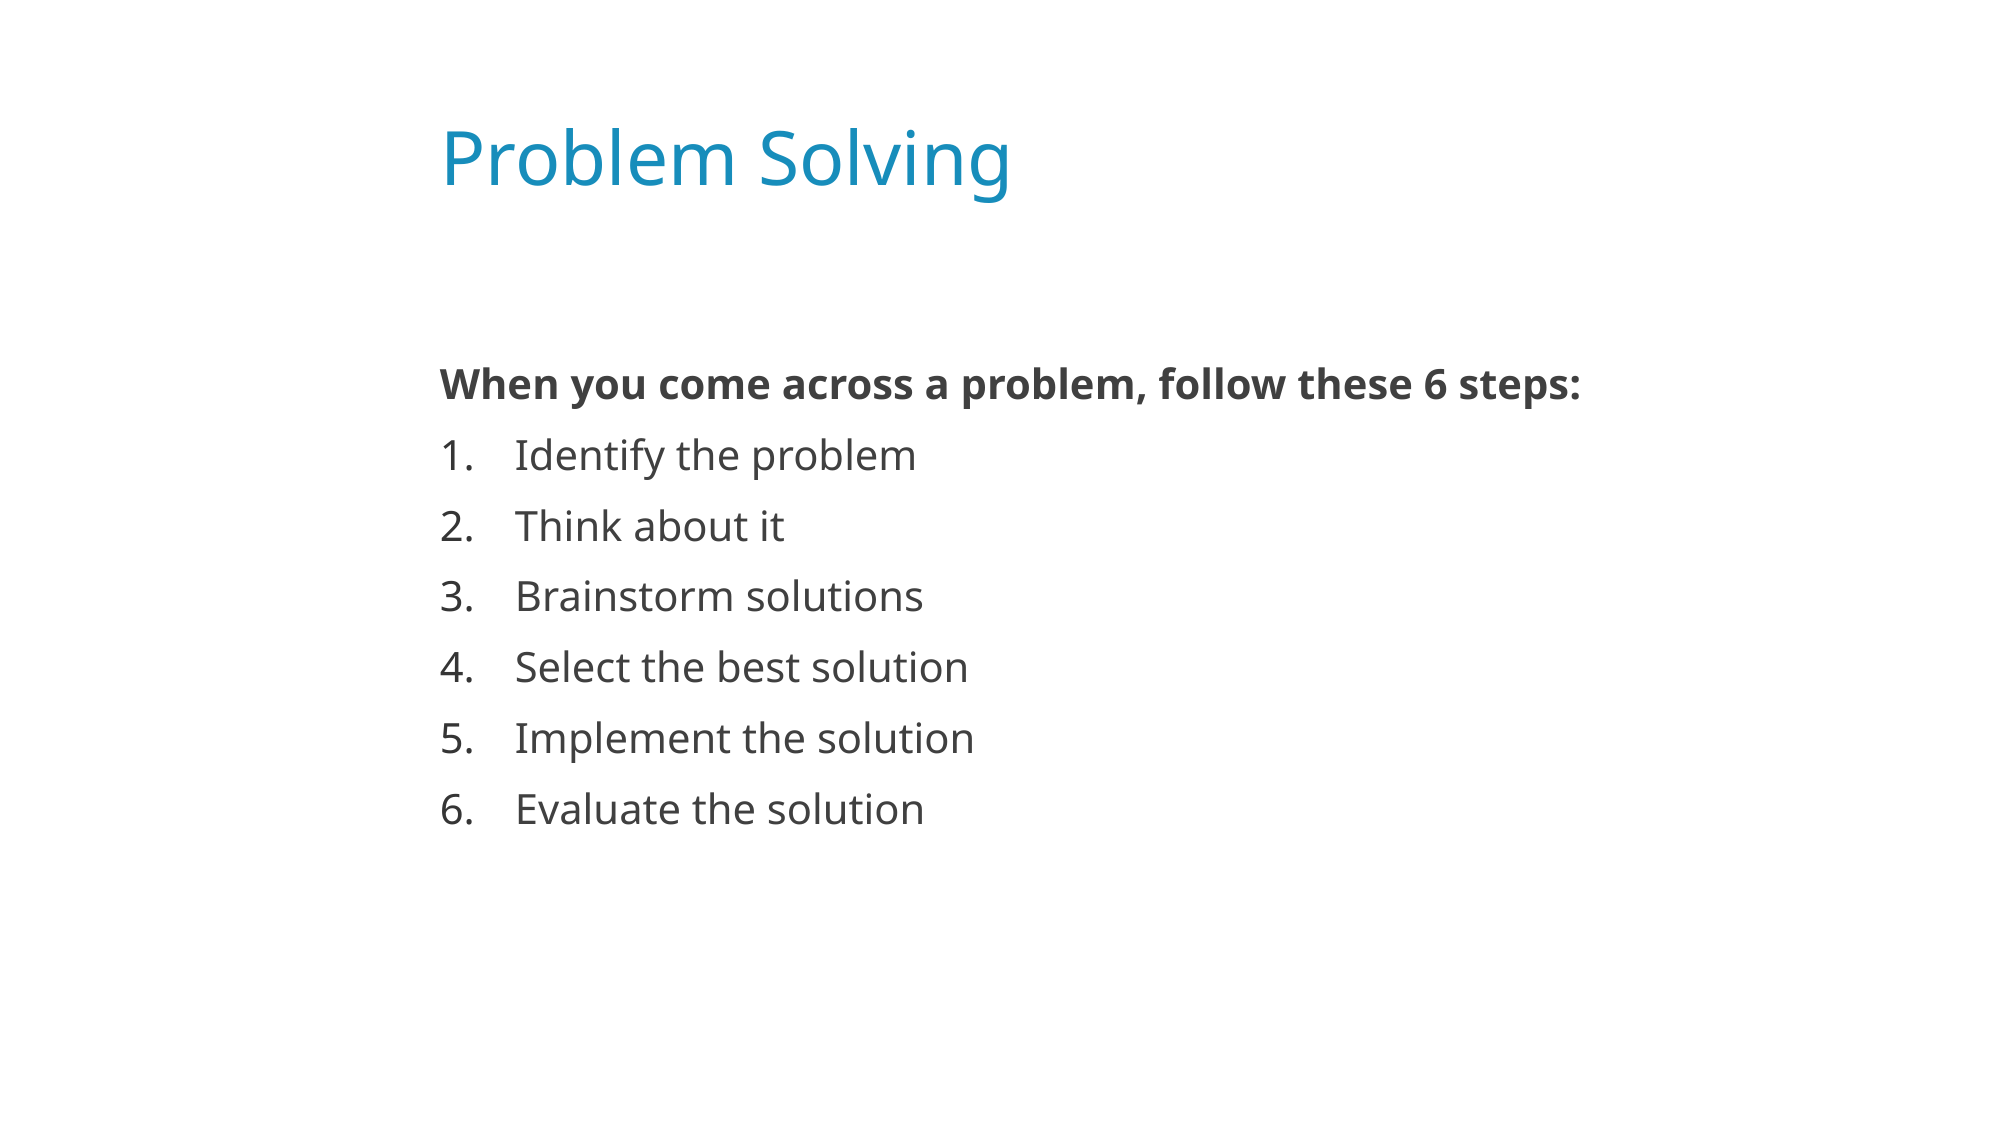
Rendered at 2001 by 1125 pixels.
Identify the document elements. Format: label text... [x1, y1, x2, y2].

title Problem Solving [425, 102, 1888, 313]
list When you come across a problem, follow these 6 steps: Identify the problem Think about it Brainstorm solutions Select the best solution Implement the solution Evaluate the solution [424, 350, 1888, 1074]
